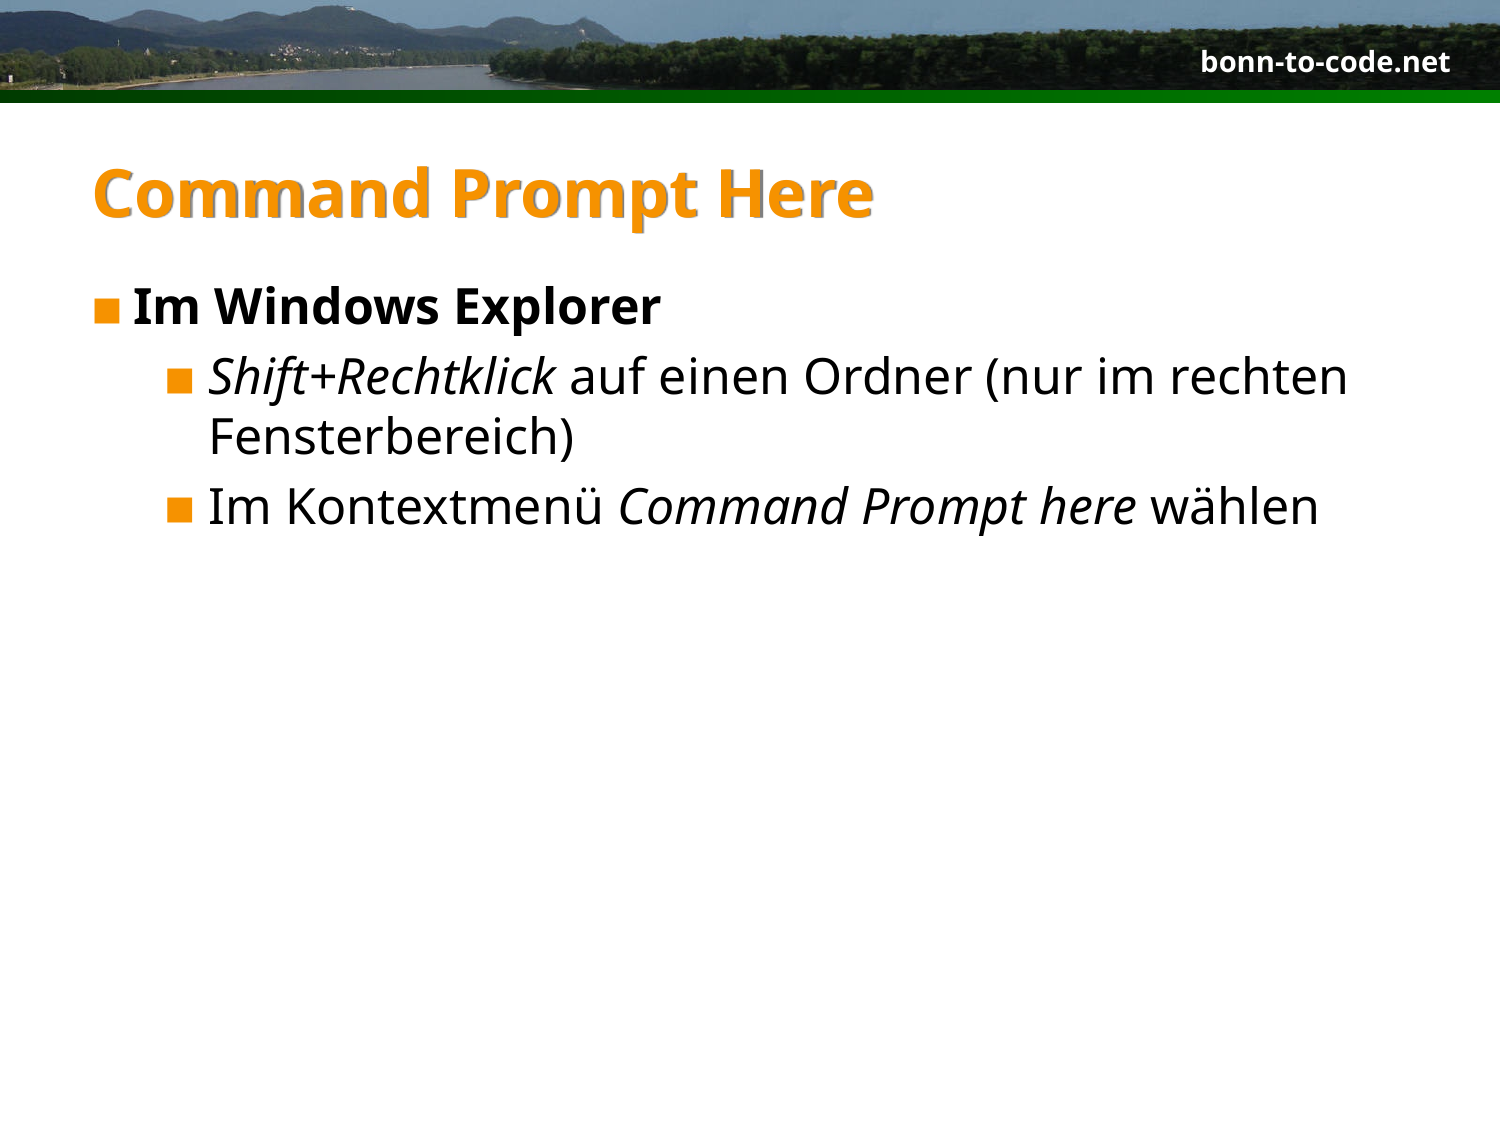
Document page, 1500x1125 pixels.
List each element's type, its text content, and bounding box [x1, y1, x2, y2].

list Im Windows Explorer Shift+Rechtklick auf einen Ordner (nur im rechten Fensterbereich) Im Kontextmenü Command Prompt here wählen [74, 266, 1426, 1095]
picture [0, 0, 1500, 90]
title Command Prompt Here [76, 113, 1428, 268]
